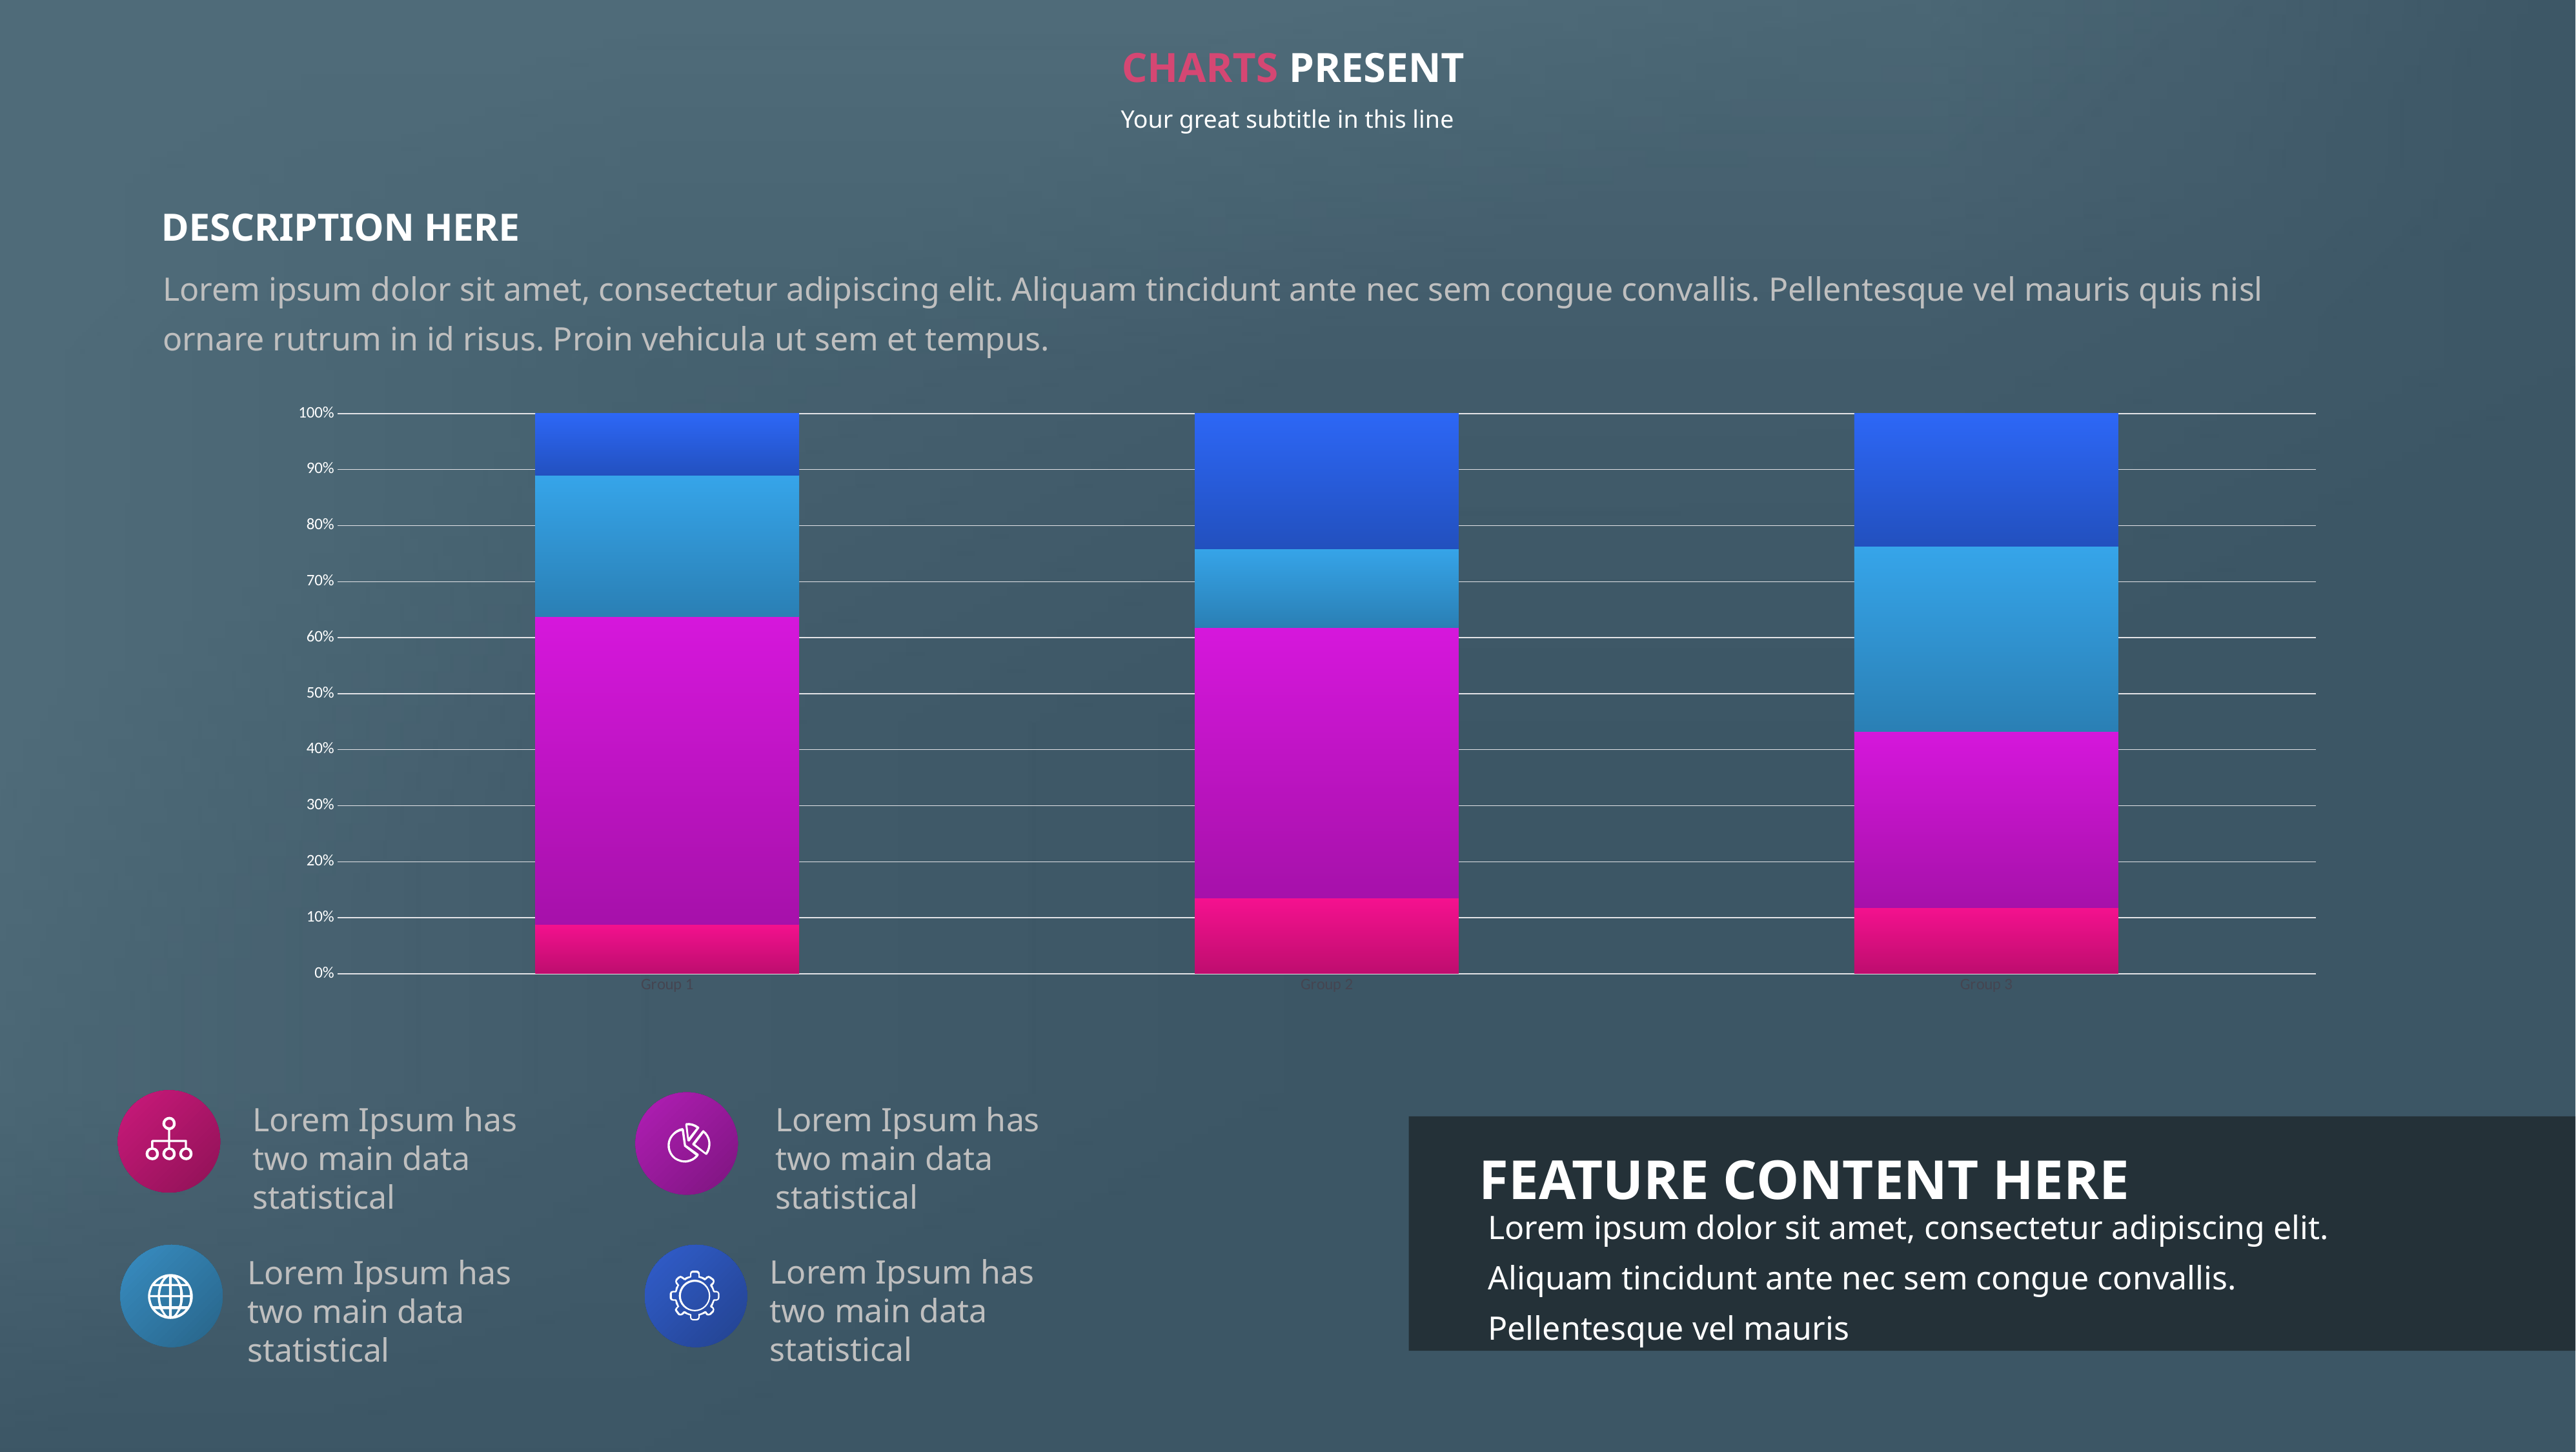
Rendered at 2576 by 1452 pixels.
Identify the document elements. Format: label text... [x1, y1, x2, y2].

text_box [635, 1092, 738, 1195]
text_box Lorem Ipsum has two main data statistical [746, 1240, 1121, 1380]
text_box Lorem Ipsum has two main data statistical [229, 1087, 604, 1227]
picture [0, 0, 2576, 1452]
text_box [644, 1244, 747, 1347]
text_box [117, 1090, 221, 1193]
text_box Lorem Ipsum has two main data statistical [752, 1087, 1127, 1227]
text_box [120, 1244, 223, 1347]
chart [206, 401, 2369, 1034]
text_box Lorem Ipsum has two main data statistical [224, 1240, 598, 1380]
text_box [136, 193, 2377, 372]
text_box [803, 32, 1783, 146]
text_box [1408, 1116, 2576, 1351]
